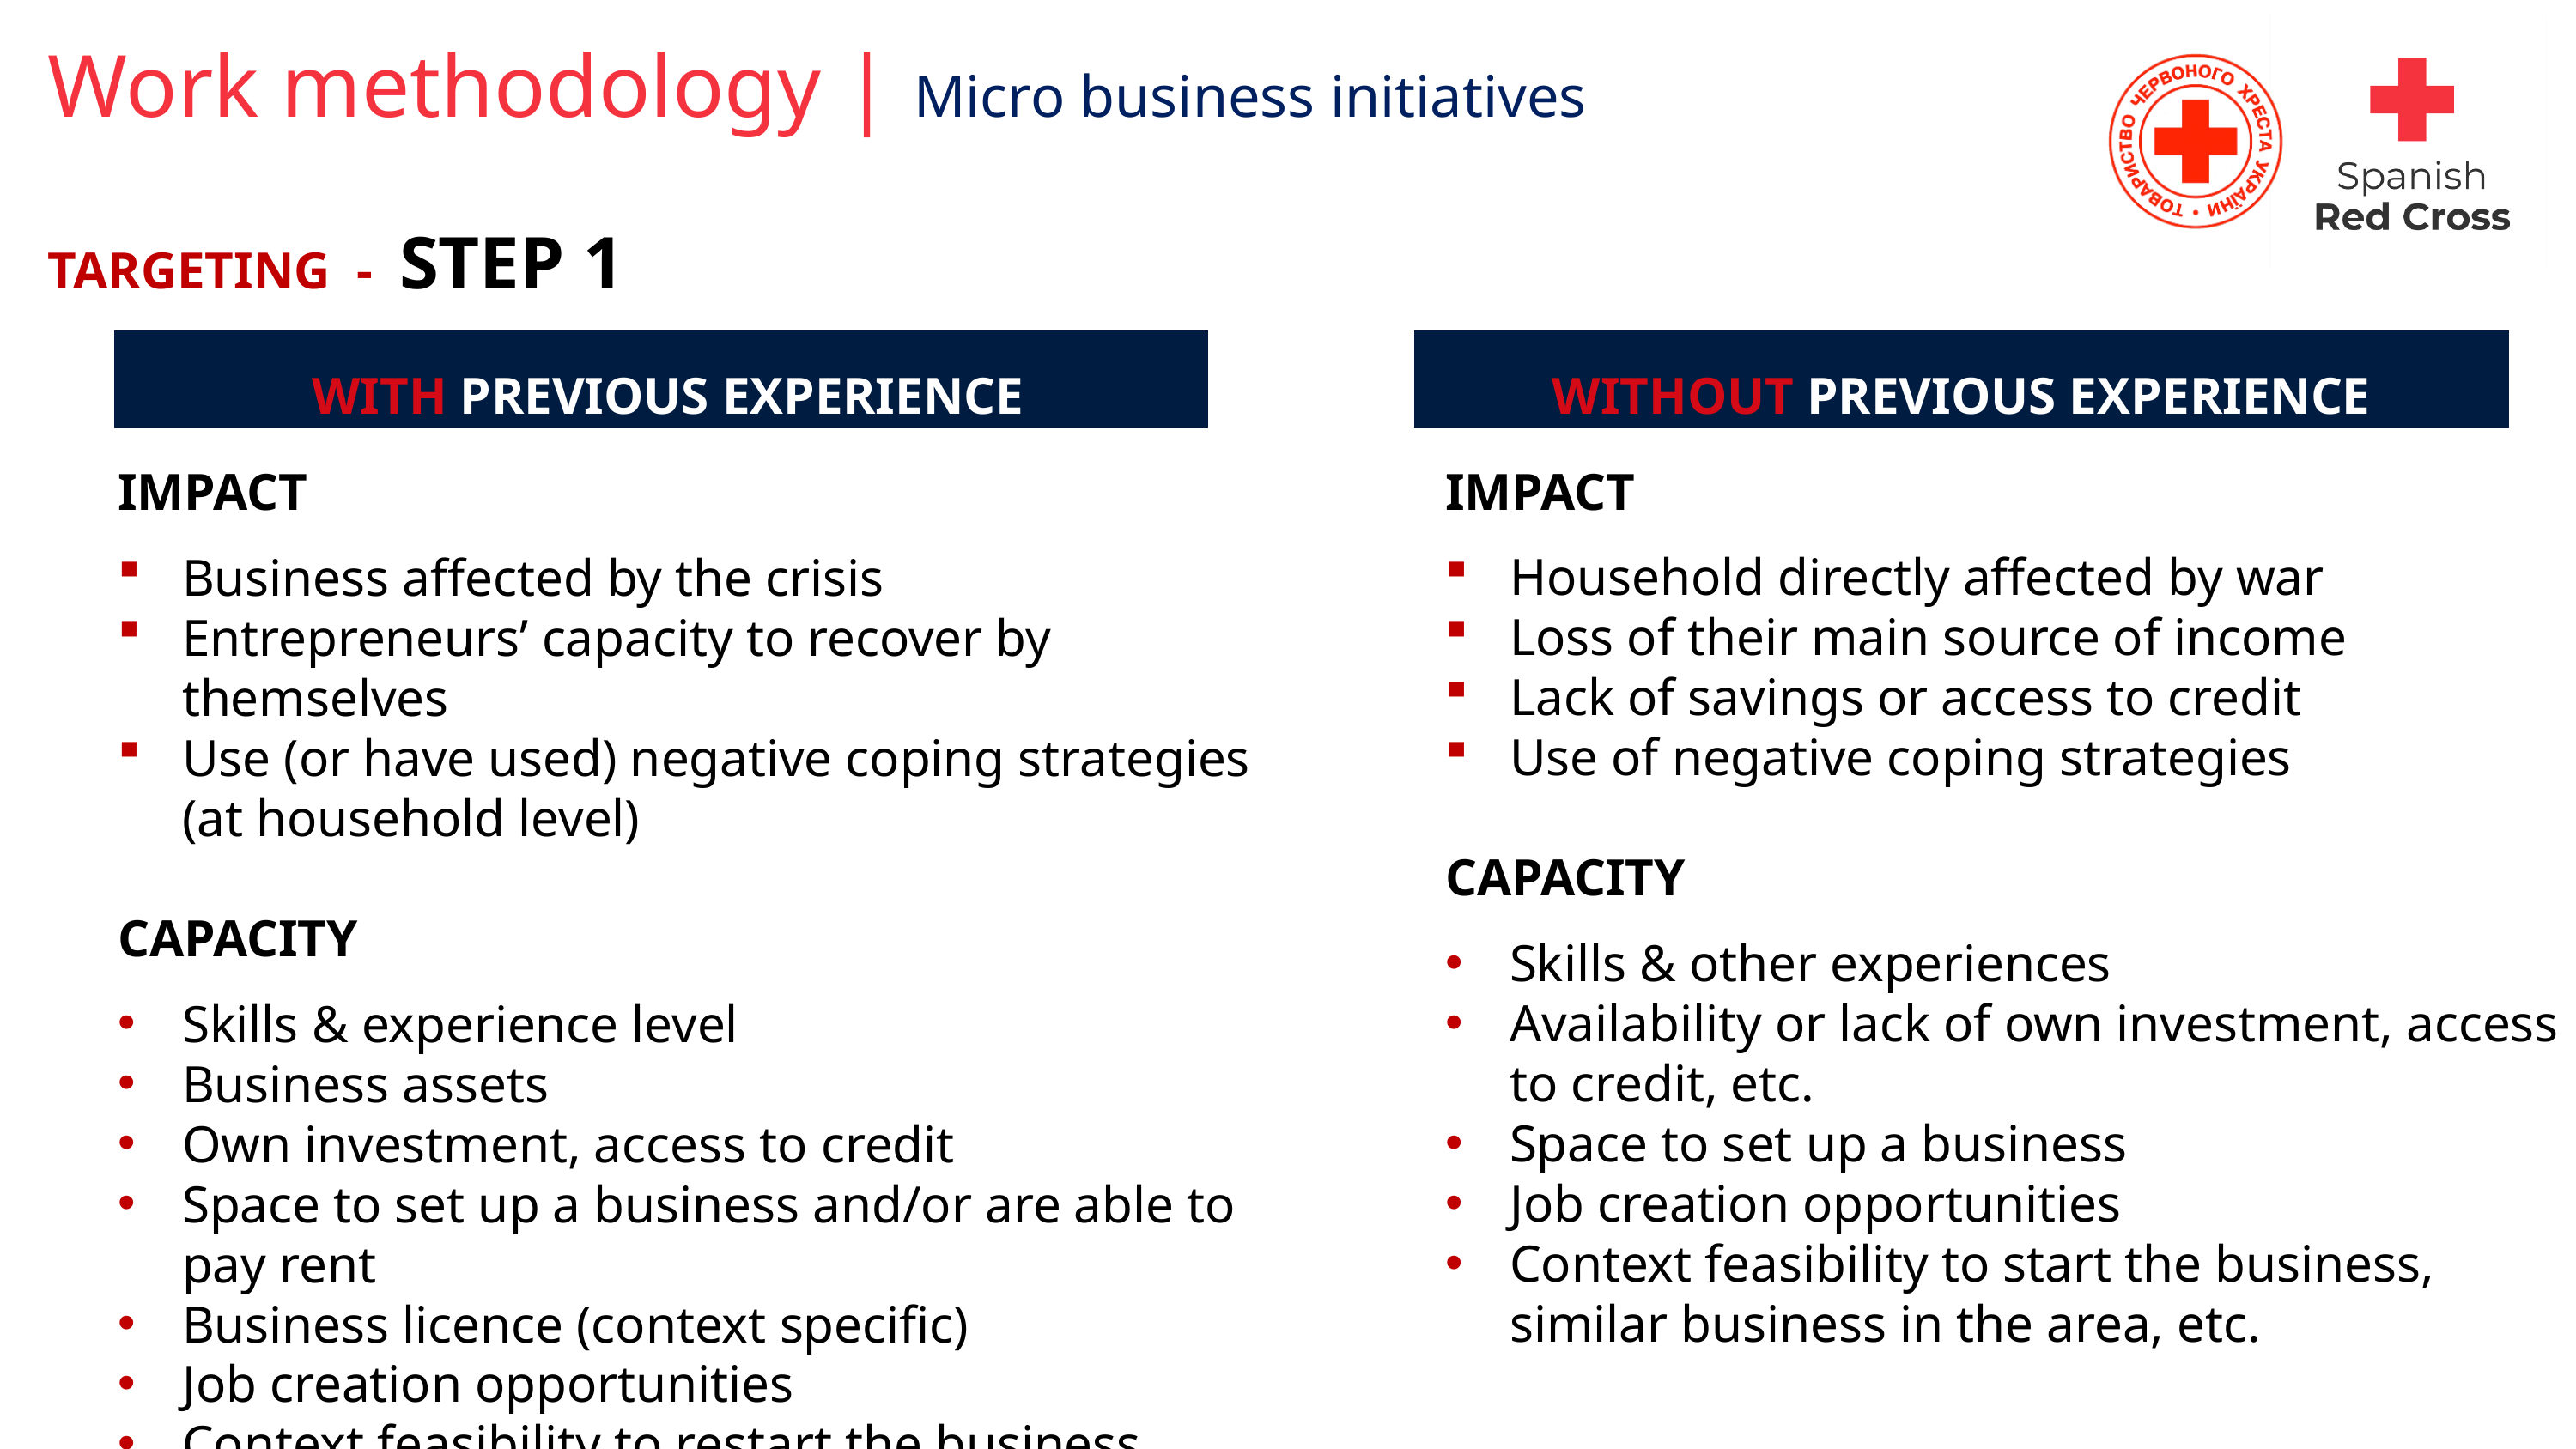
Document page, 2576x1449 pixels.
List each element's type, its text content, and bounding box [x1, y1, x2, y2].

text_box IMPACT Household directly affected by war Loss of their main source of income Lack of savings or access to credit Use of negative coping strategies CAPACITY Skills & other experiences Availability or lack of own investment, access to credit, etc. Space to set up a business Job creation opportunities Context feasibility to start the business, similar business in the area, etc. [1438, 453, 2569, 1359]
text_box WITHOUT PREVIOUS EXPERIENCE [1409, 325, 2514, 433]
text_box TARGETING - STEP 1 [41, 167, 1662, 310]
picture [2100, 3, 2547, 281]
text_box IMPACT Business affected by the crisis Entrepreneurs’ capacity to recover by themselves Use (or have used) negative coping strategies (at household level) CAPACITY Skills & experience level Business assets Own investment, access to credit Space to set up a business and/or are able to pay rent Business licence (context specific) Job creation opportunities Context feasibility to restart the business, similar business in the area [111, 453, 1288, 1449]
text_box Work methodology | Micro business initiatives [41, 24, 1893, 141]
text_box WITH PREVIOUS EXPERIENCE [108, 325, 1214, 433]
